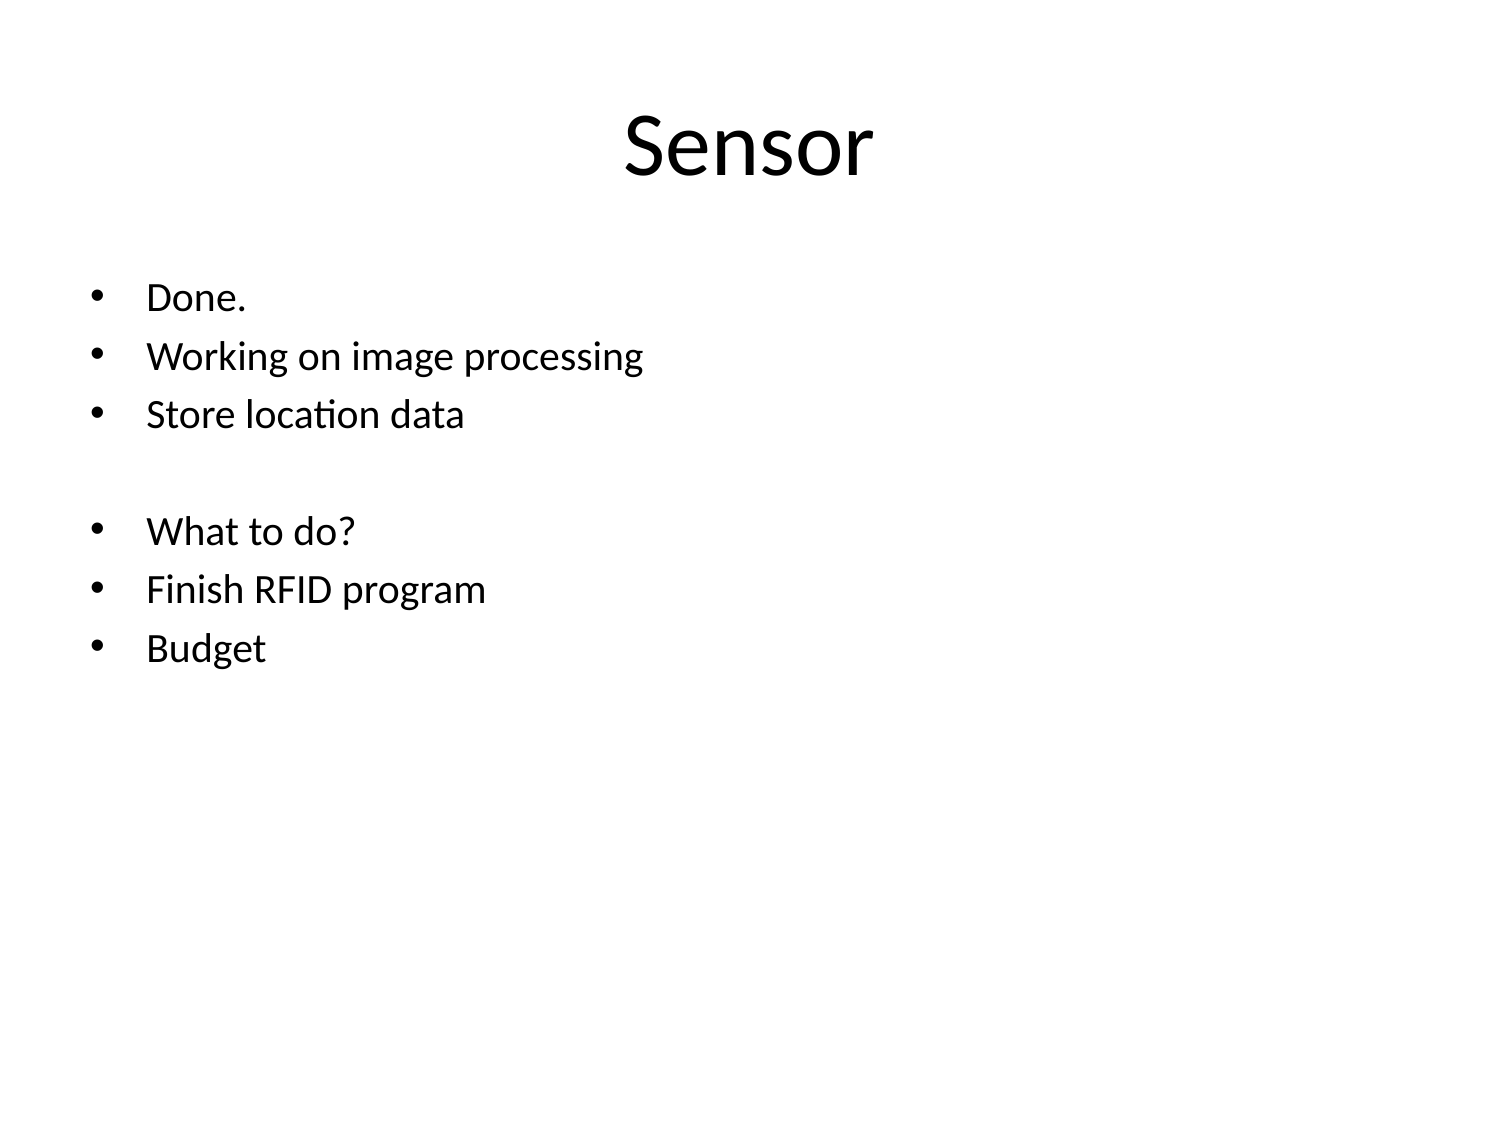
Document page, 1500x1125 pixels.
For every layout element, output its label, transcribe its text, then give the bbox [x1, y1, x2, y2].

list Done. Working on image processing Store location data What to do? Finish RFID program Budget [75, 262, 1425, 1005]
title Sensor [75, 45, 1425, 233]
